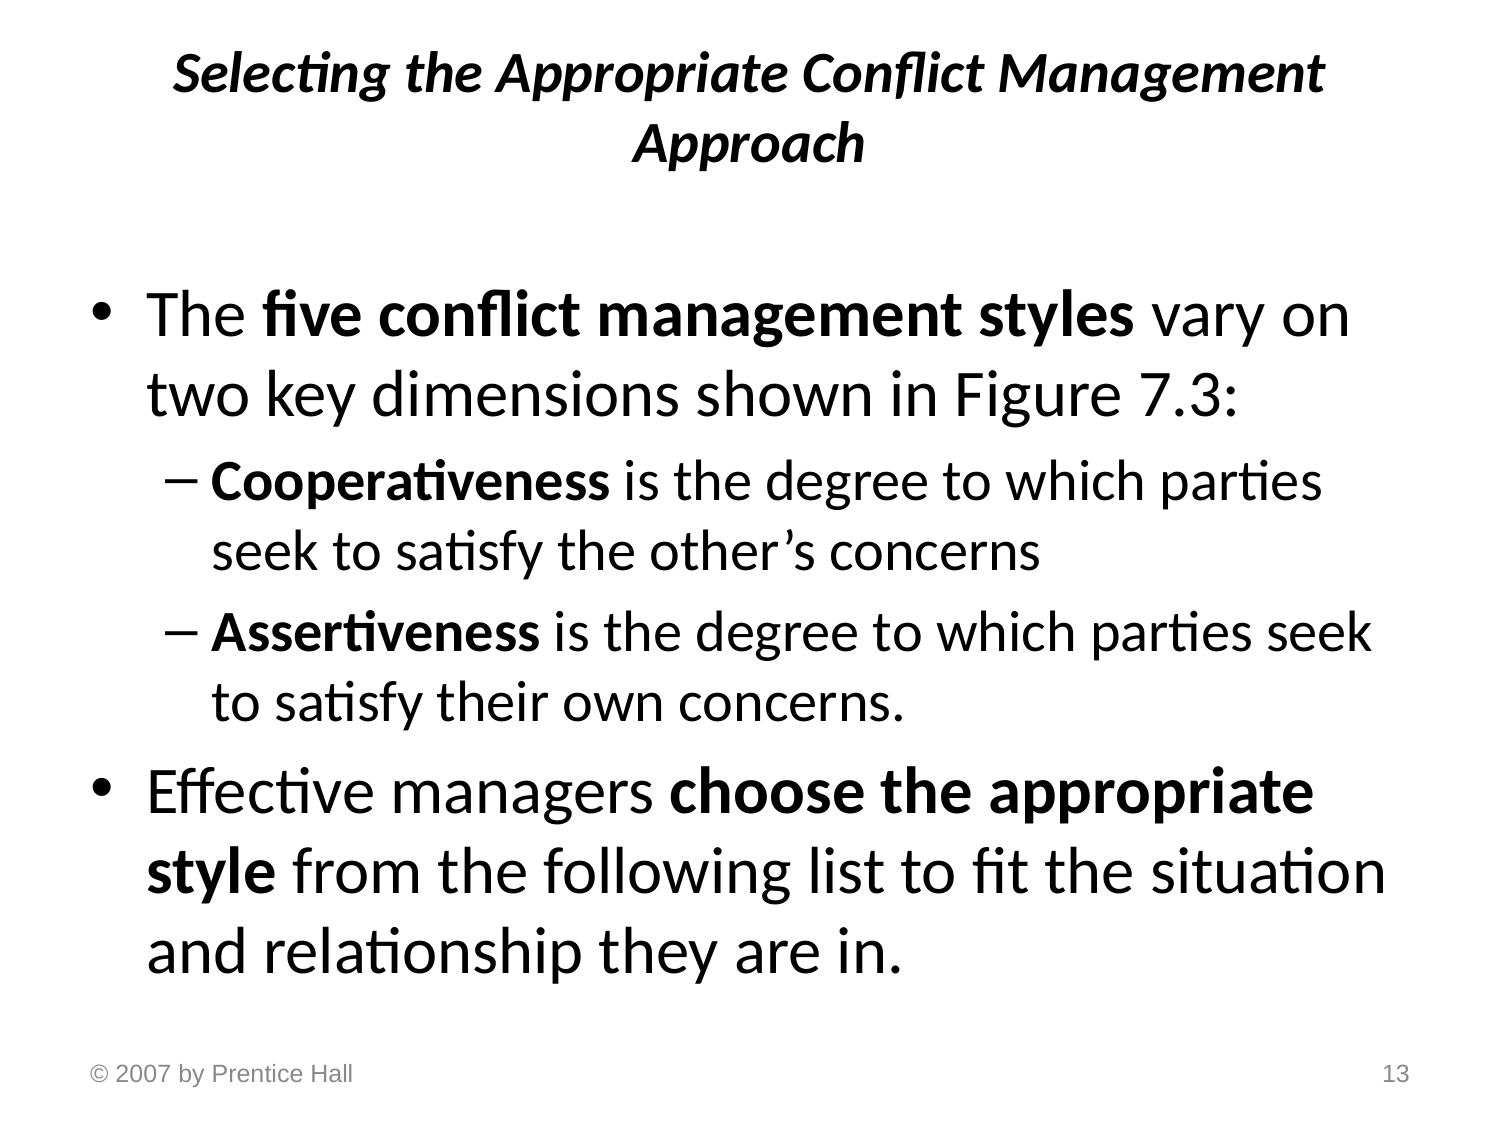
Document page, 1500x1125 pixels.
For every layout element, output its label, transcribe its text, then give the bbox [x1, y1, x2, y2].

list The five conflict management styles vary on two key dimensions shown in Figure 7.3: Cooperativeness is the degree to which parties seek to satisfy the other’s concerns Assertiveness is the degree to which parties seek to satisfy their own concerns. Effective managers choose the appropriate style from the following list to fit the situation and relationship they are in. [75, 262, 1425, 1005]
slide_number © 2007 by Prentice Hall [75, 1042, 425, 1103]
title Selecting the Appropriate Conflict Management Approach [75, 45, 1425, 233]
slide_number 13 [1074, 1042, 1425, 1103]
